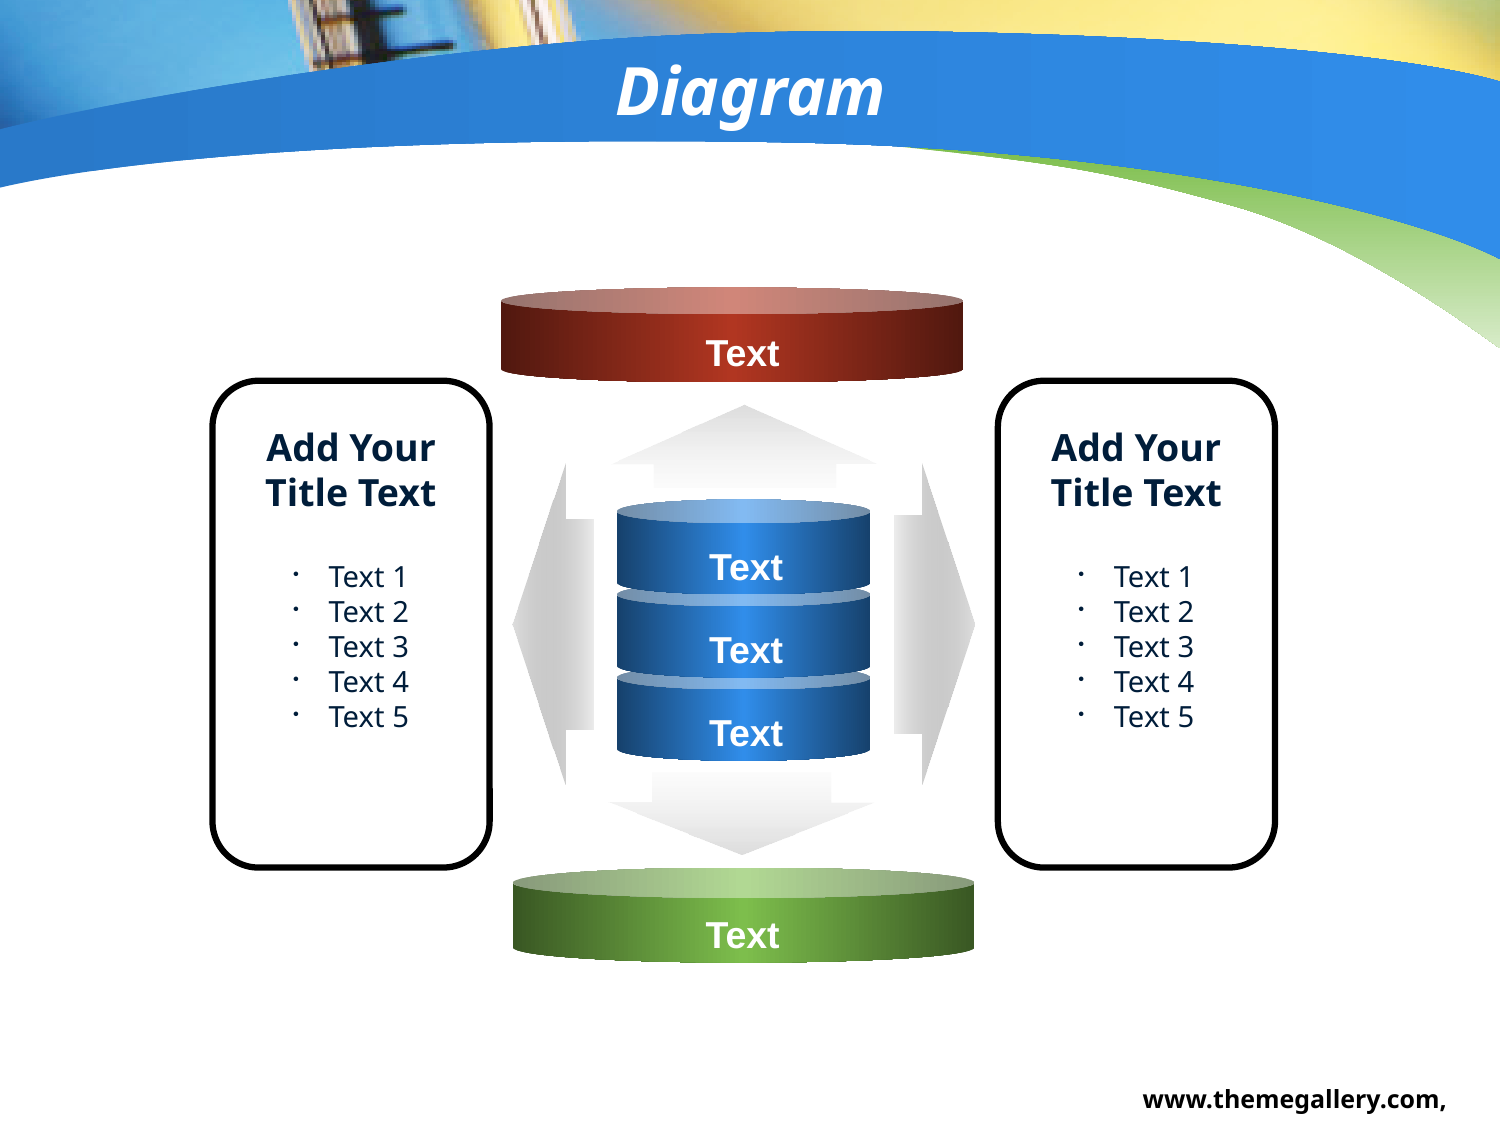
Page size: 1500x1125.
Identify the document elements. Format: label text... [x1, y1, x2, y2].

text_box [212, 287, 1276, 965]
picture [0, 0, 1500, 129]
footer www.themegallery.com, [987, 1075, 1463, 1118]
title Diagram [63, 42, 1438, 136]
